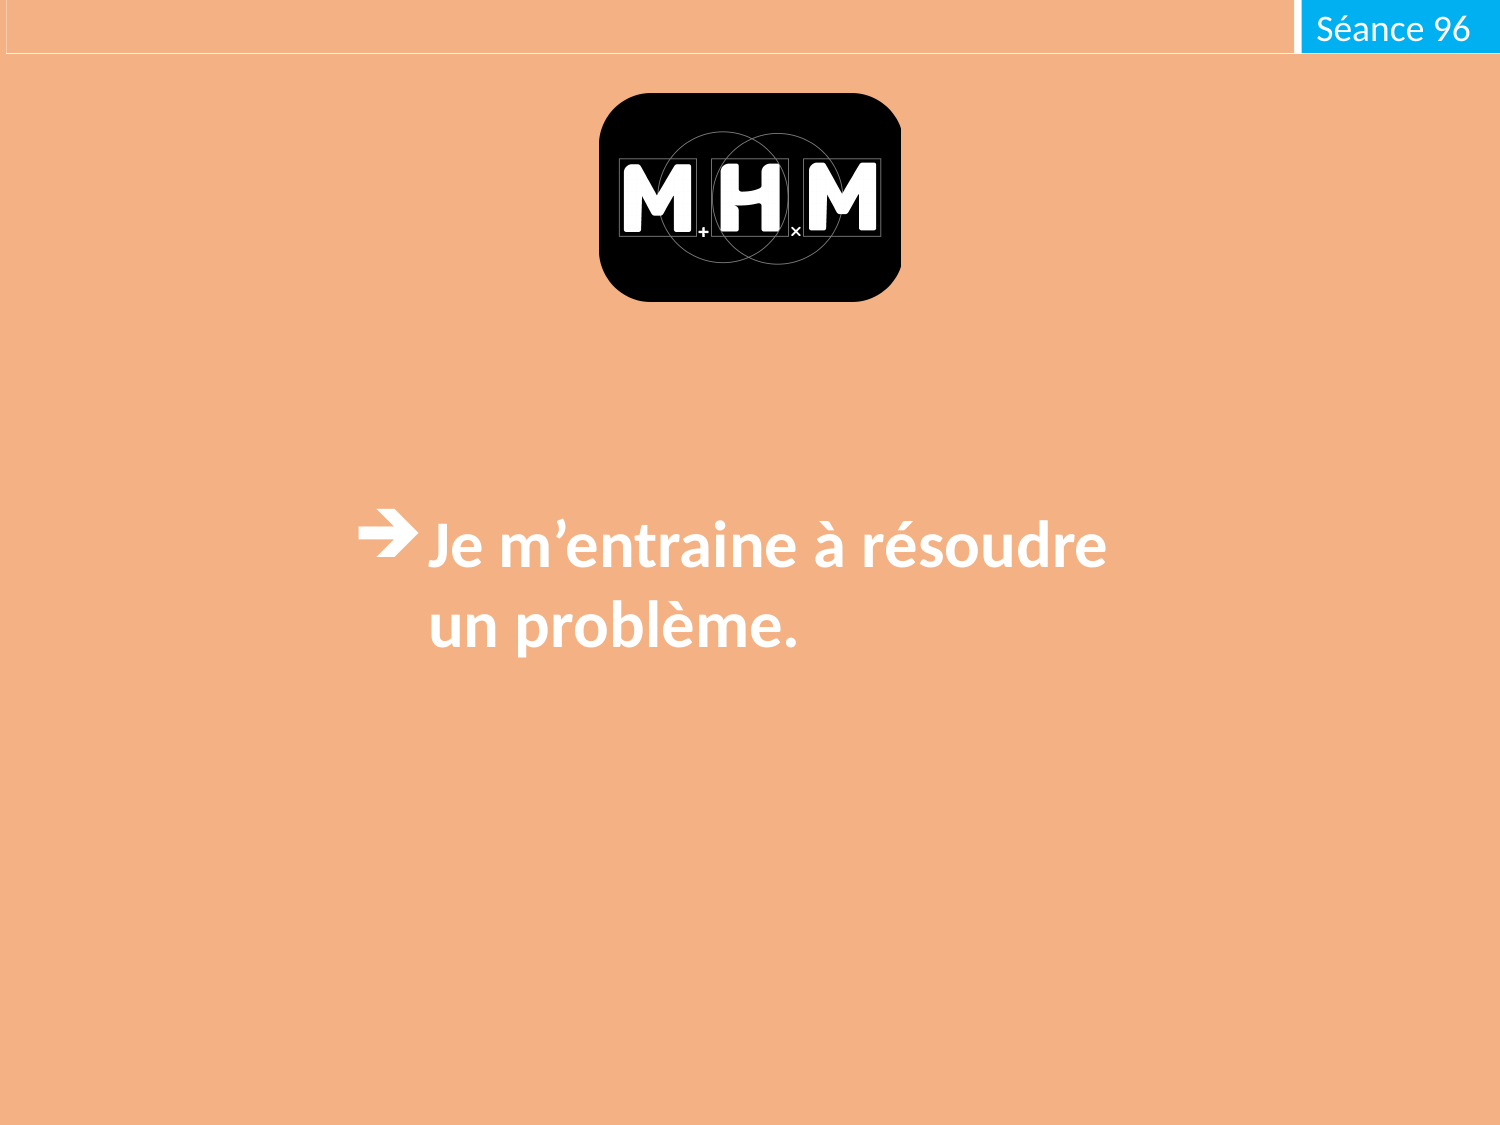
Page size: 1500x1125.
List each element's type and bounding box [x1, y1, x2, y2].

text_box [0, 54, 1500, 1125]
